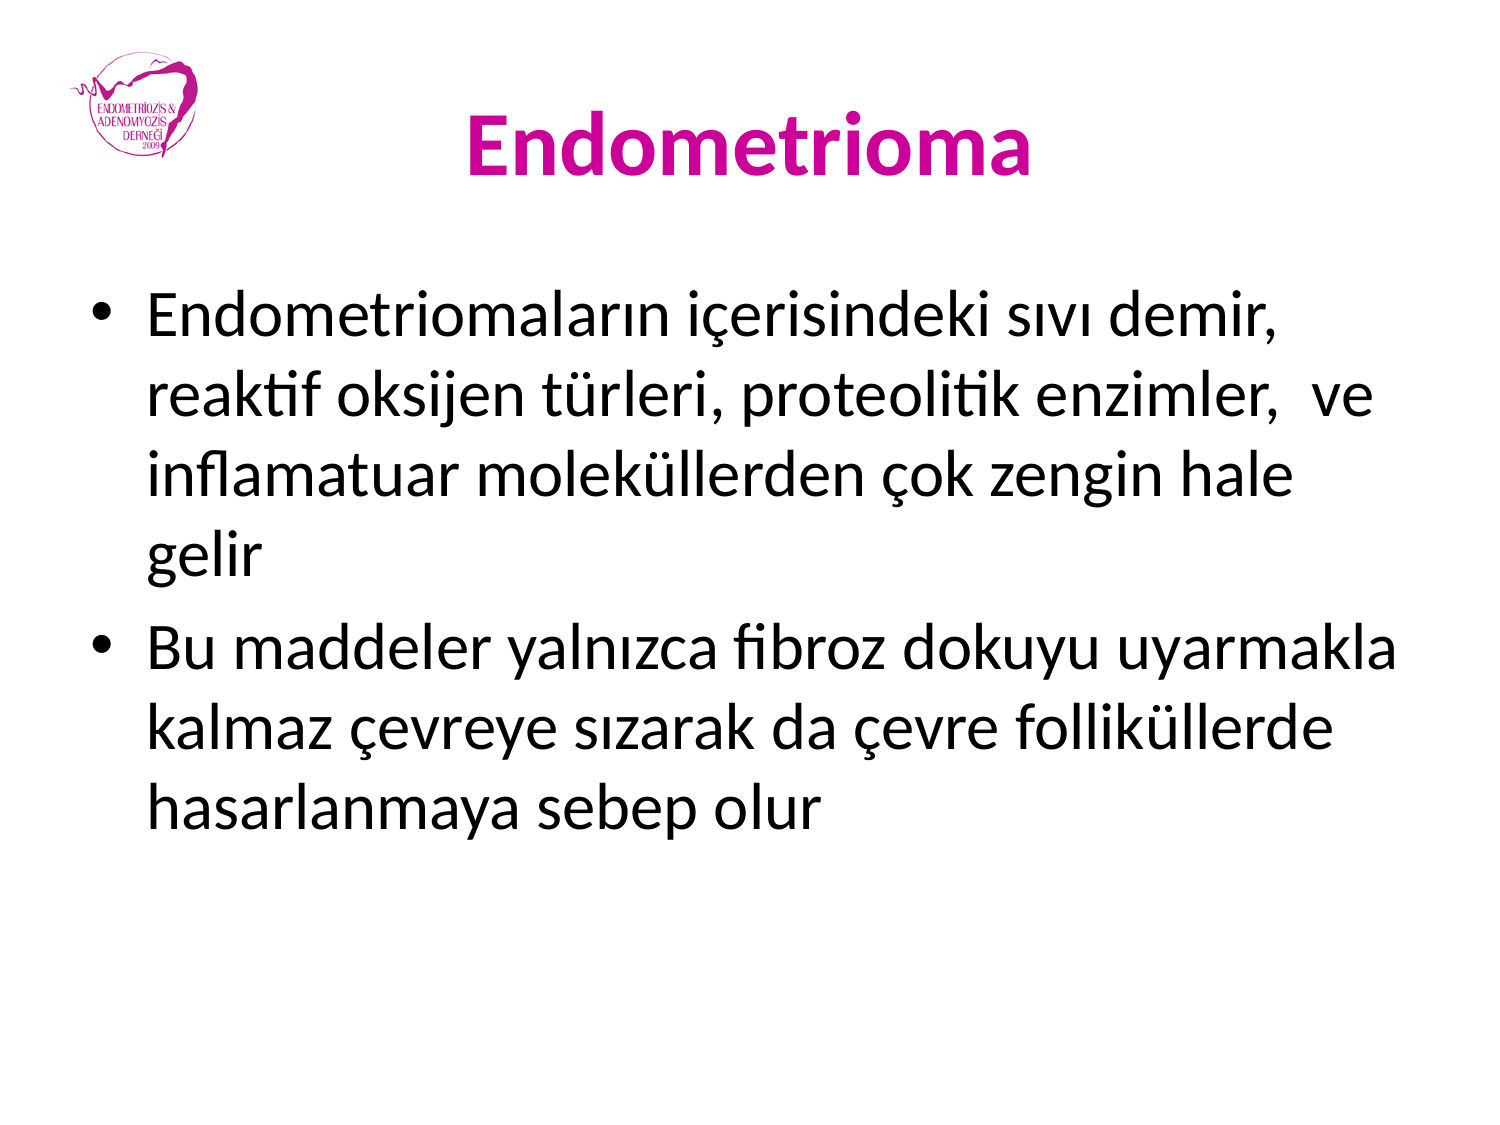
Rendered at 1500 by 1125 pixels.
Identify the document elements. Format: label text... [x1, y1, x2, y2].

picture [70, 46, 206, 162]
list Endometriomaların içerisindeki sıvı demir, reaktif oksijen türleri, proteolitik enzimler, ve inflamatuar moleküllerden çok zengin hale gelir Bu maddeler yalnızca fibroz dokuyu uyarmakla kalmaz çevreye sızarak da çevre folliküllerde hasarlanmaya sebep olur [75, 262, 1425, 1005]
title Endometrioma [75, 45, 1425, 233]
